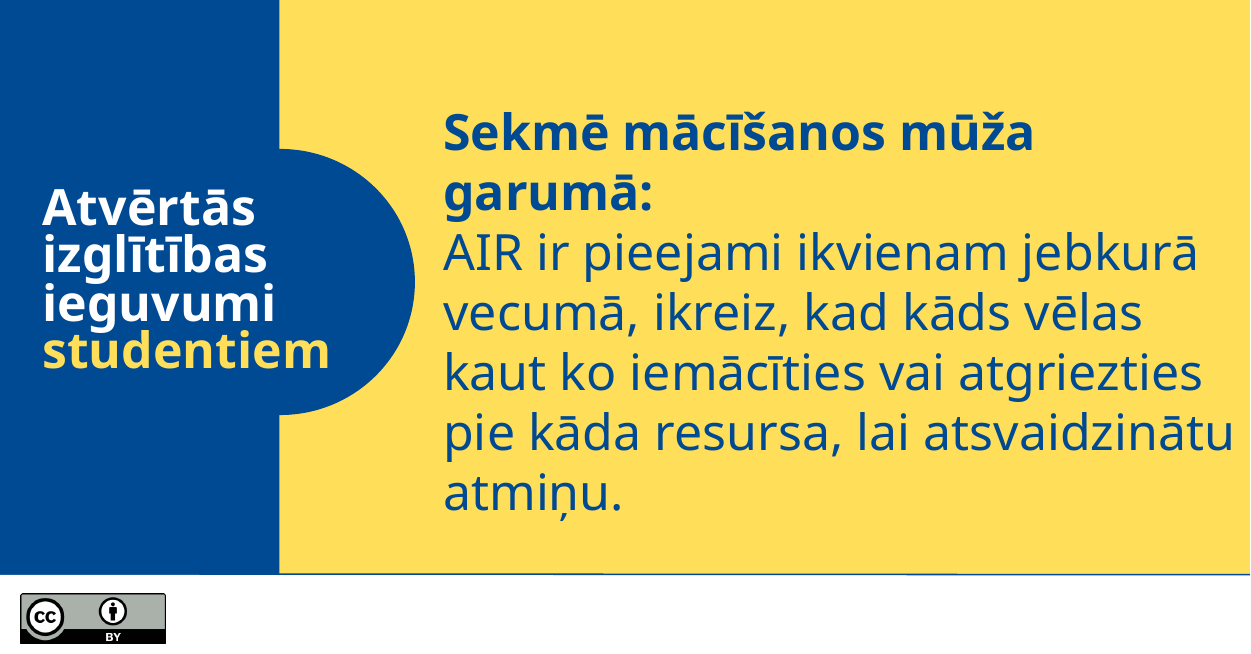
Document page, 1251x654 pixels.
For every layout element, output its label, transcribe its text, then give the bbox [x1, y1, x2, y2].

text_box Atvērtās izglītības ieguvumi studentiem [27, 171, 368, 394]
picture [20, 592, 166, 645]
text_box [207, 394, 353, 416]
text_box [0, 0, 280, 573]
text_box [206, 148, 355, 171]
text_box [0, 582, 1250, 654]
text_box Sekmē mācīšanos mūža garumā: AIR ir pieejami ikvienam jebkurā vecumā, ikreiz, kad kāds vēlas kaut ko iemācīties vai atgriezties pie kāda resursa, lai atsvaidzinātu atmiņu. [428, 85, 1250, 535]
text_box [368, 181, 415, 383]
